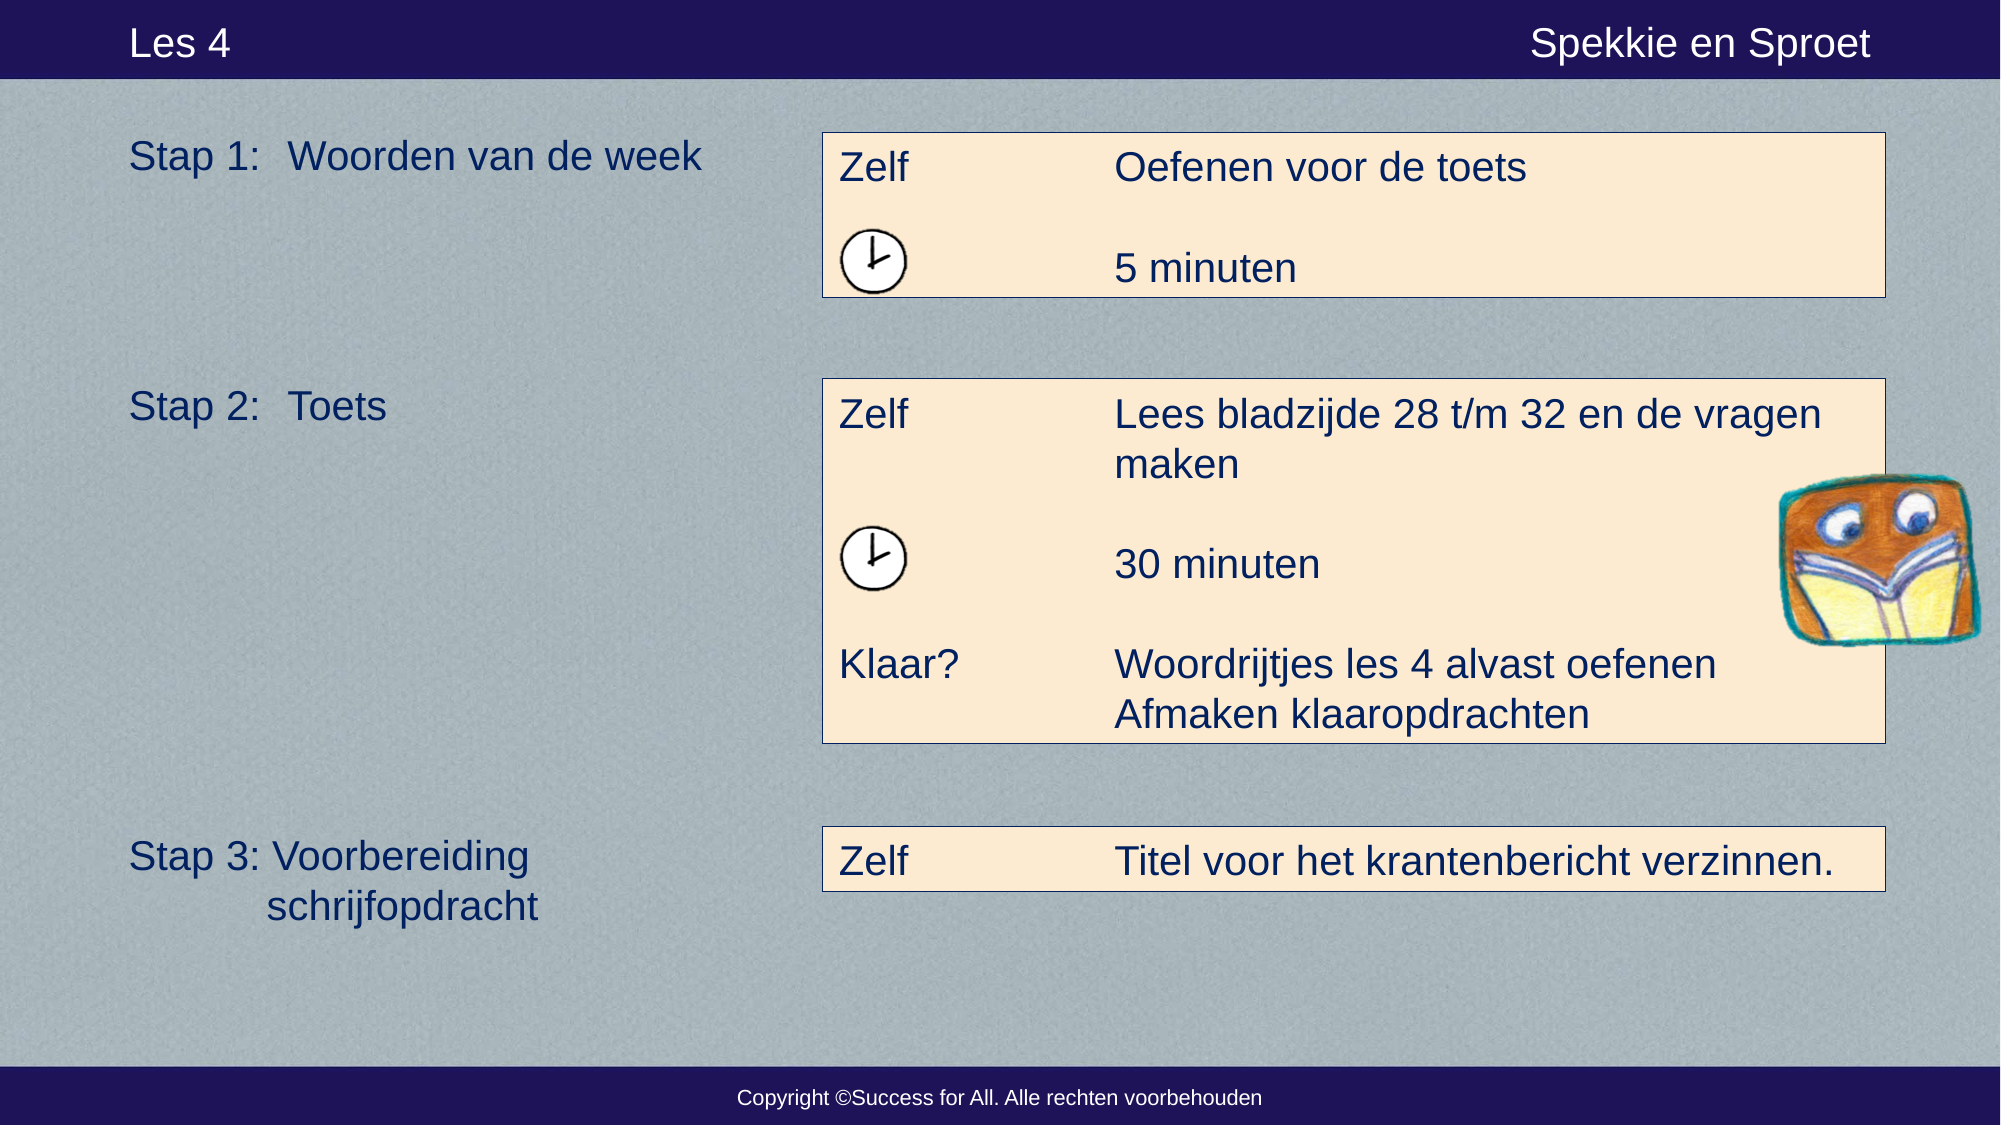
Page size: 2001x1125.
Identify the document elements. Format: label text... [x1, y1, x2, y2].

picture [0, 0, 2001, 1125]
text_box Stap 1: Woorden van de week Stap 2: Toets Stap 3: Voorbereiding schrijfopdracht [113, 121, 809, 937]
text_box Copyright ©Success for All. Alle rechten voorbehouden [0, 1076, 2000, 1125]
text_box Spekkie en Sproet [999, 8, 1886, 73]
text_box Zelf Titel voor het krantenbericht verzinnen. [822, 826, 1886, 892]
text_box Les 4 [114, 8, 354, 73]
text_box Zelf Oefenen voor de toets 5 minuten [822, 132, 1886, 298]
text_box Zelf Lees bladzijde 28 t/m 32 en de vragen maken 30 minuten Klaar? Woordrijtjes les 4 alvast oefenen Afmaken klaaropdrachten [822, 378, 1886, 744]
